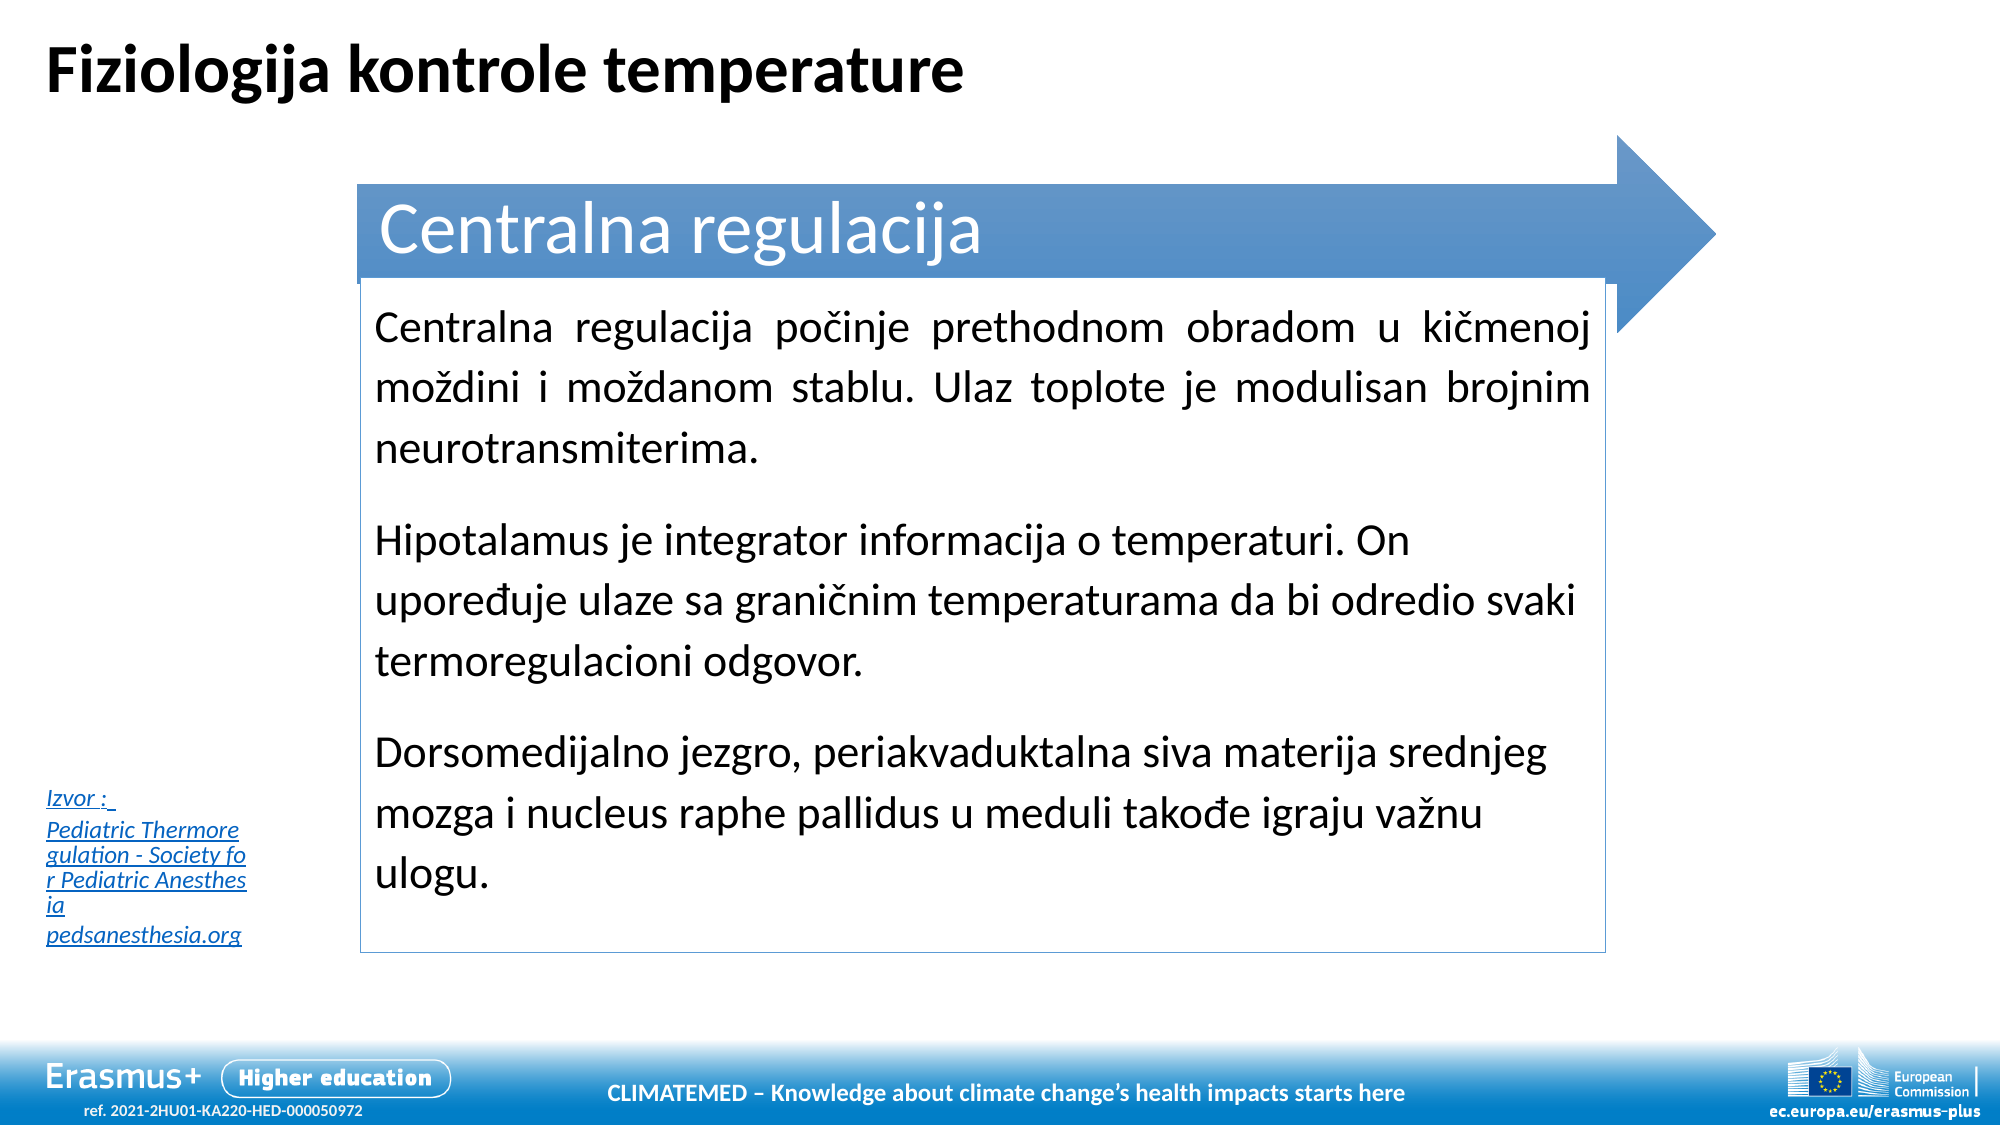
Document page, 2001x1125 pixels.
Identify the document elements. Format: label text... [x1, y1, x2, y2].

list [356, 63, 1717, 964]
picture [0, 899, 2000, 1125]
text_box Izvor : Pediatric Thermoregulation - Society for Pediatric Anesthesia pedsanesthesia.org [31, 761, 264, 881]
title Fiziologija kontrole temperature [31, 25, 1984, 116]
